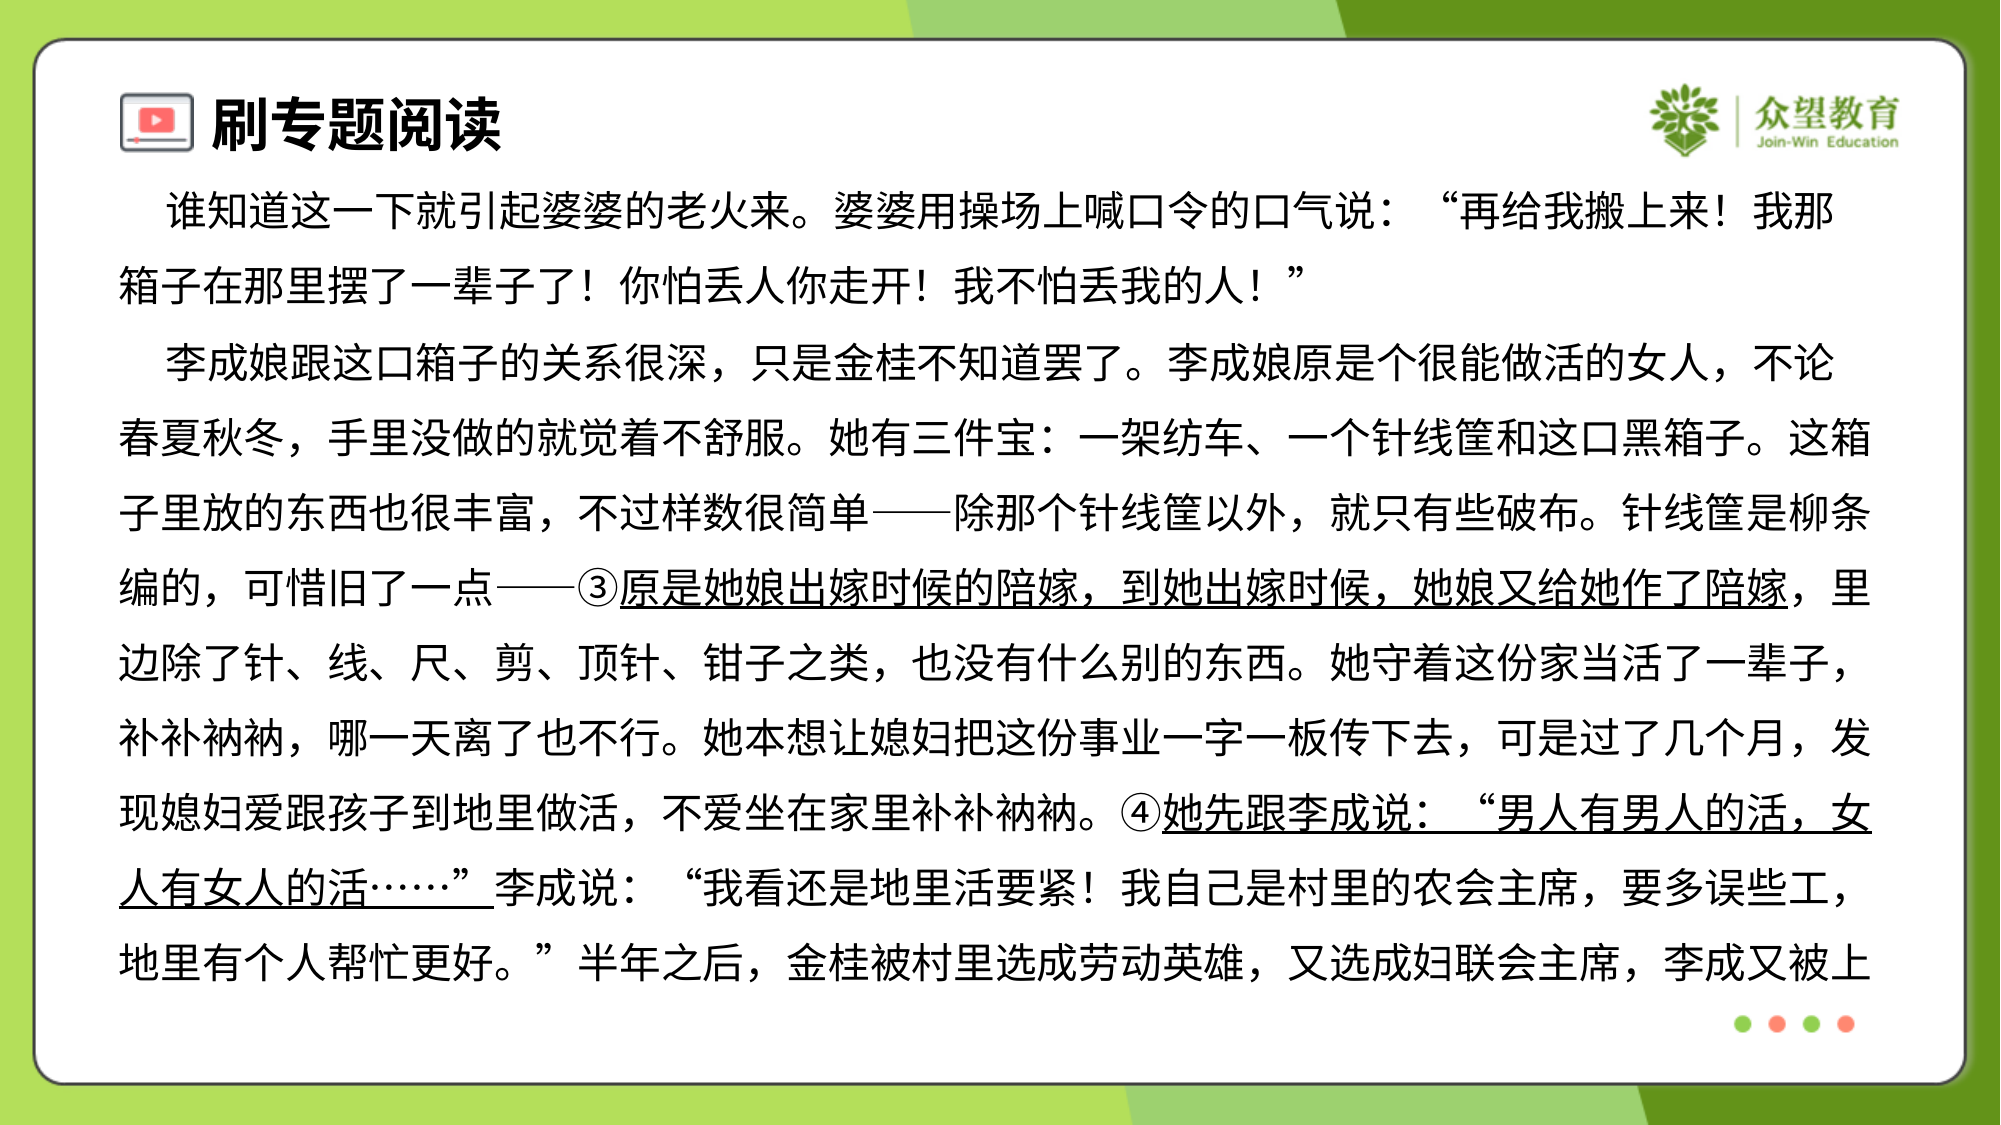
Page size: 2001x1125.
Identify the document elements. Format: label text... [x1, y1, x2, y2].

picture [0, 0, 2000, 1125]
text_box 谁知道这一下就引起婆婆的老火来。婆婆用操场上喊口令的口气说：“再给我搬上来！我那 箱子在那里摆了一辈子了！你怕丢人你走开！我不怕丢我的人！” 李成娘跟这口箱子的关系很深，只是金桂不知道罢了。李成娘原是个很能做活的女人，不论 春夏秋冬，手里没做的就觉着不舒服。她有三件宝：一架纺车、一个针线筐和这口黑箱子。这箱 子里放的东西也很丰富，不过样数很简单——除那个针线筐以外，就只有些破布。针线筐是柳条 编的，可惜旧了一点——③原是她娘出嫁时候的陪嫁，到她出嫁时候，她娘又给她作了陪嫁，里 边除了针、线、尺、剪、顶针、钳子之类，也没有什么别的东西。她守着这份家当活了一辈子， 补补衲衲，哪一天离了也不行。她本想让媳妇把这份事业一字一板传下去，可是过了几个月，发 现媳妇爱跟孩子到地里做活，不爱坐在家里补补衲衲。④她先跟李成说：“男人有男人的活，女 人有女人的活……”李成说：“我看还是地里活要紧！我自己是村里的农会主席，要多误些工， 地里有个人帮忙更好。”半年之后，金桂被村里选成劳动英雄，又选成妇联会主席，李成又被上 [118, 159, 1883, 987]
